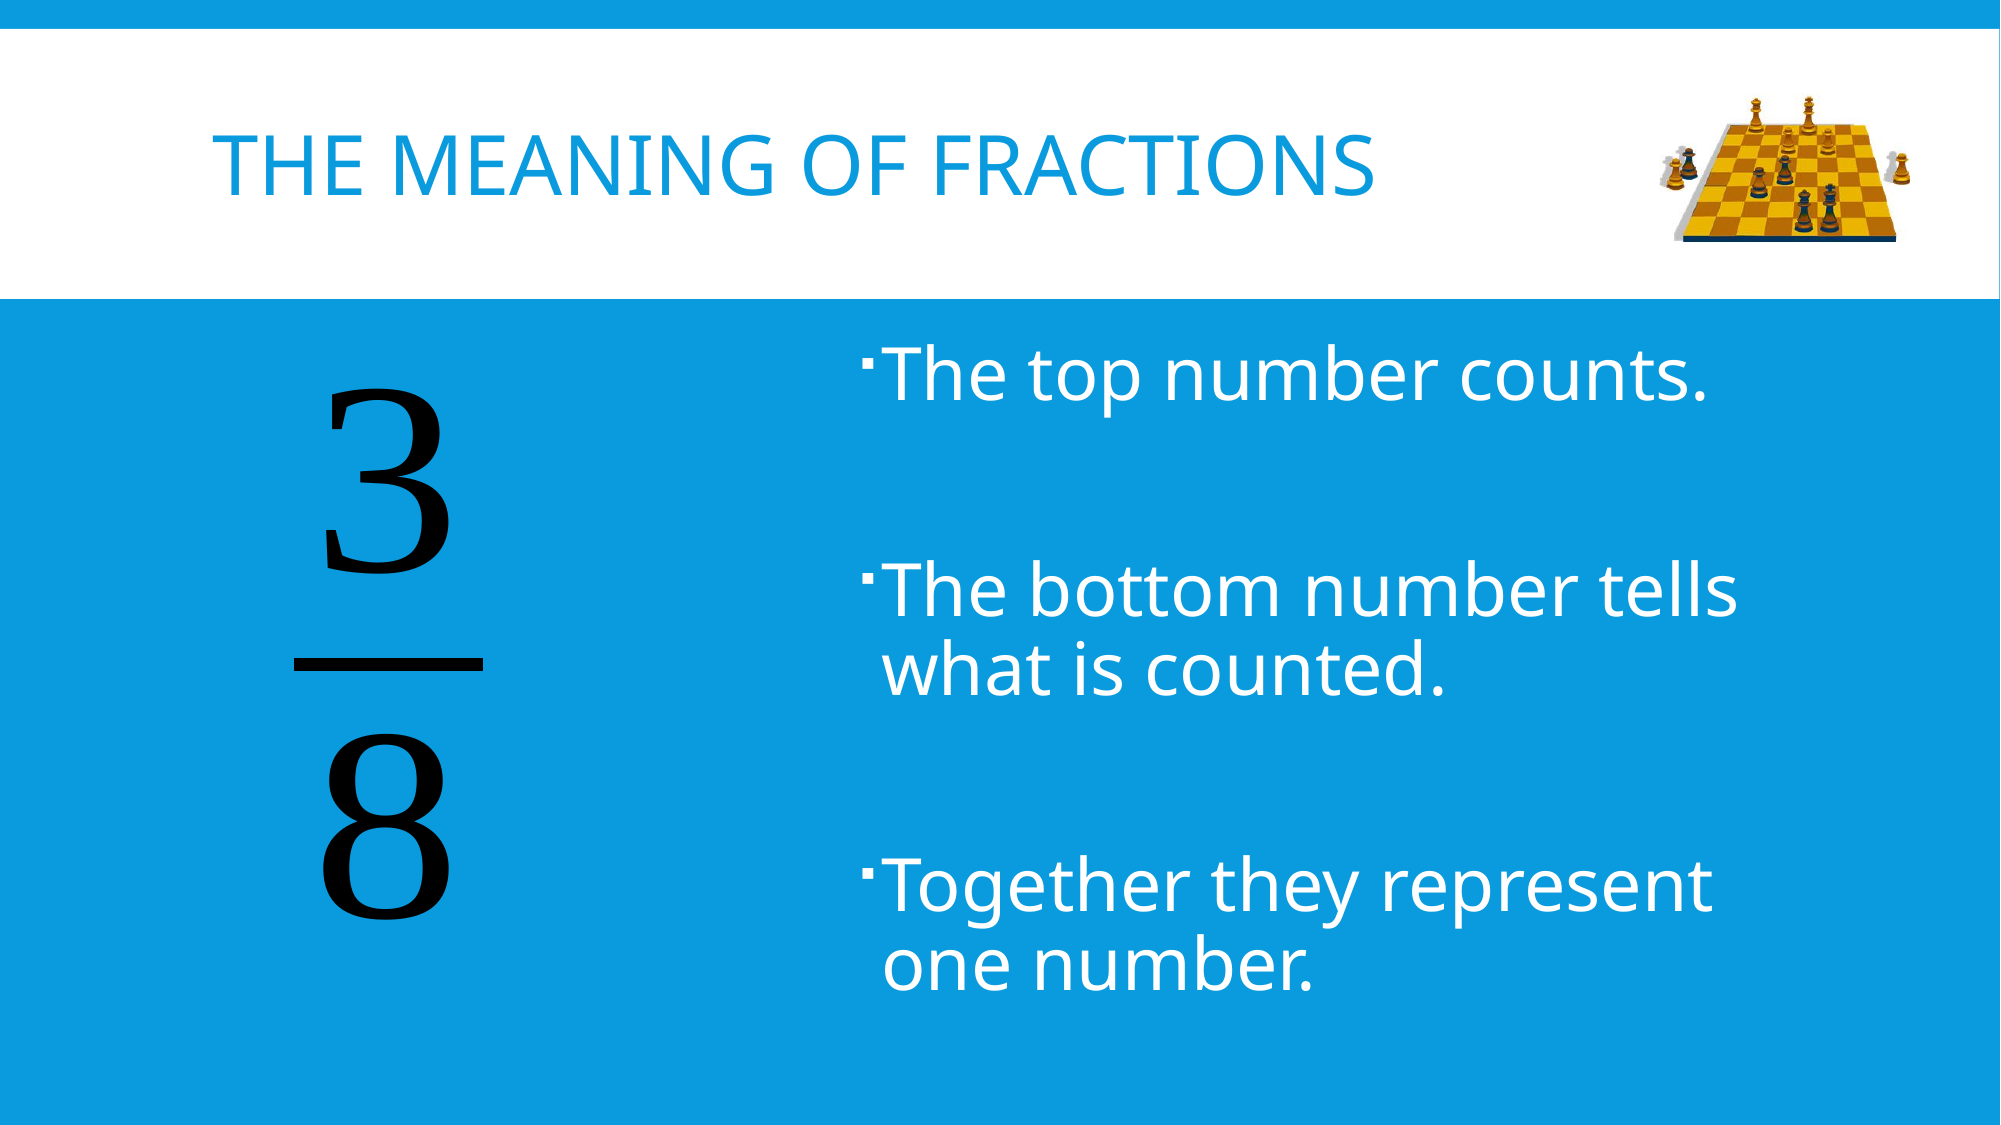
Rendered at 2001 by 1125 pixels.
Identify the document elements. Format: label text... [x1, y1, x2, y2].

title The Meaning of fractions [197, 46, 1653, 295]
picture [1659, 43, 1910, 295]
list The top number counts. The bottom number tells what is counted. Together they represent one number. [836, 329, 1803, 1020]
